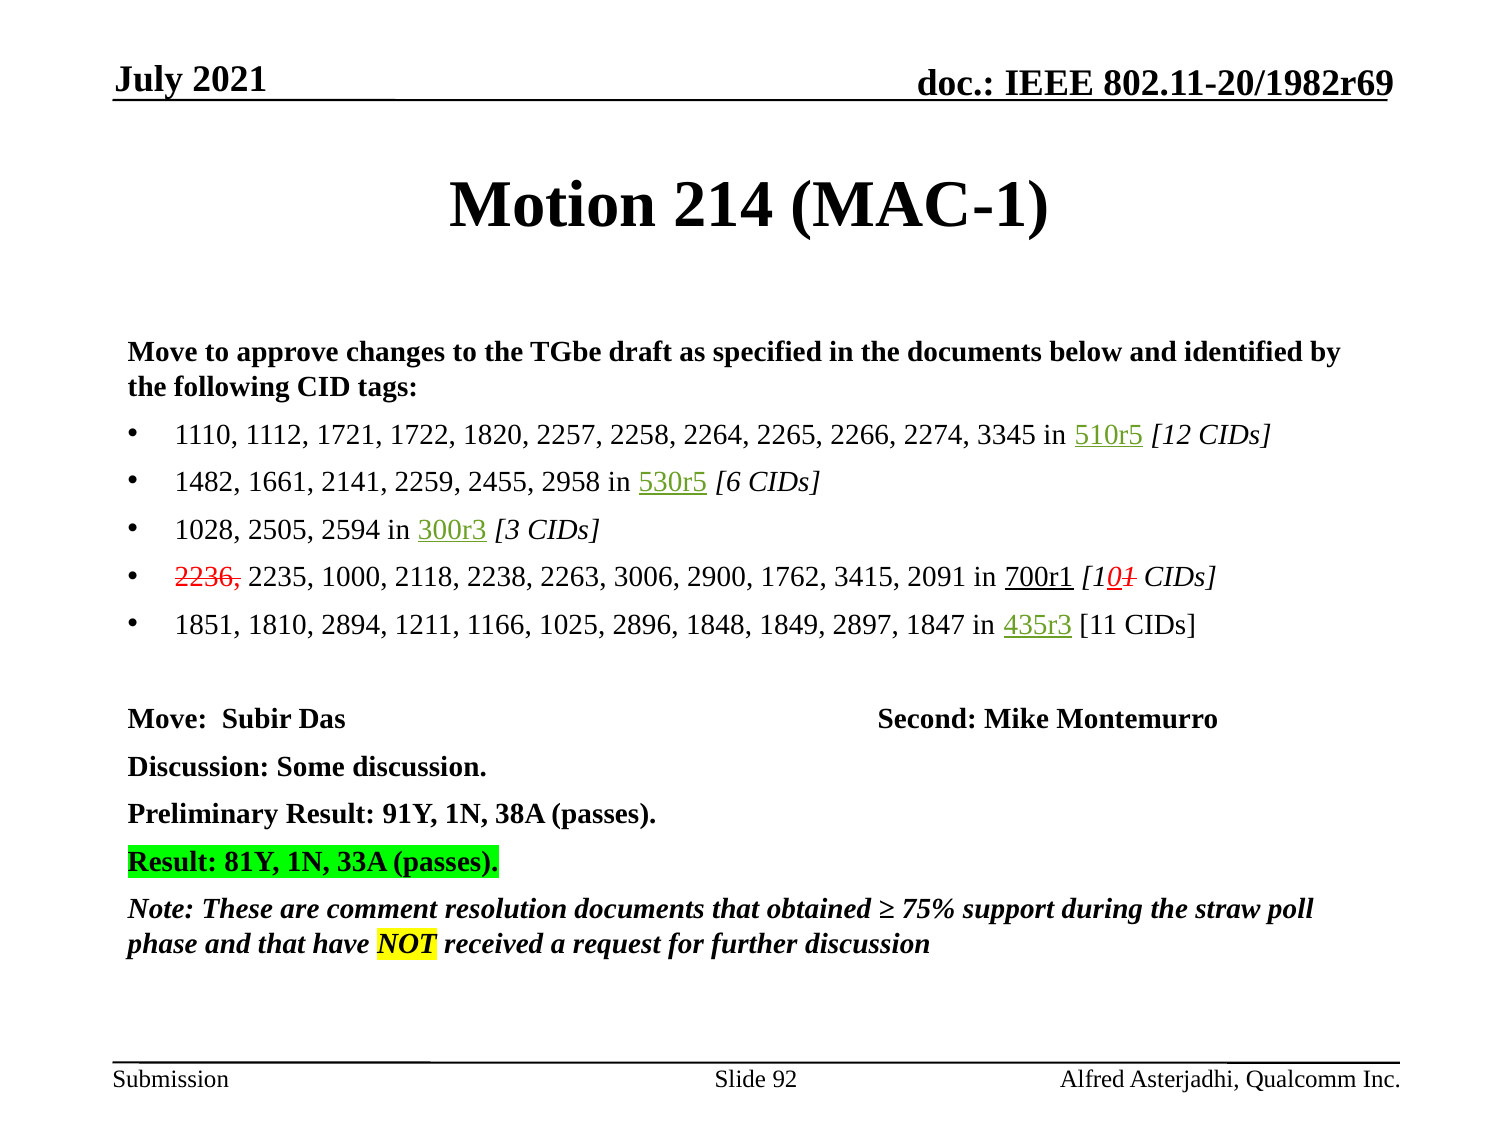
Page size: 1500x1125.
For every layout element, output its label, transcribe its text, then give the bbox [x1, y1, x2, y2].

slide_number Slide 92 [712, 1061, 800, 1123]
list Move to approve changes to the TGbe draft as specified in the documents below and identified by the following CID tags: 1110, 1112, 1721, 1722, 1820, 2257, 2258, 2264, 2265, 2266, 2274, 3345 in 510r5 [12 CIDs] 1482, 1661, 2141, 2259, 2455, 2958 in 530r5 [6 CIDs] 1028, 2505, 2594 in 300r3 [3 CIDs] 2236, 2235, 1000, 2118, 2238, 2263, 3006, 2900, 1762, 3415, 2091 in 700r1 [101 CIDs] 1851, 1810, 2894, 1211, 1166, 1025, 2896, 1848, 1849, 2897, 1847 in 435r3 [11 CIDs] Move: Subir Das Second: Mike Montemurro Discussion: Some discussion. Preliminary Result: 91Y, 1N, 38A (passes). Result: 81Y, 1N, 33A (passes). Note: These are comment resolution documents that obtained ≥ 75% support during the straw poll phase and that have NOT received a request for further discussion [112, 324, 1388, 1063]
footer Alfred Asterjadhi, Qualcomm Inc. [878, 1061, 1402, 1093]
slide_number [114, 54, 423, 100]
title Motion 214 (MAC-1) [112, 112, 1388, 288]
